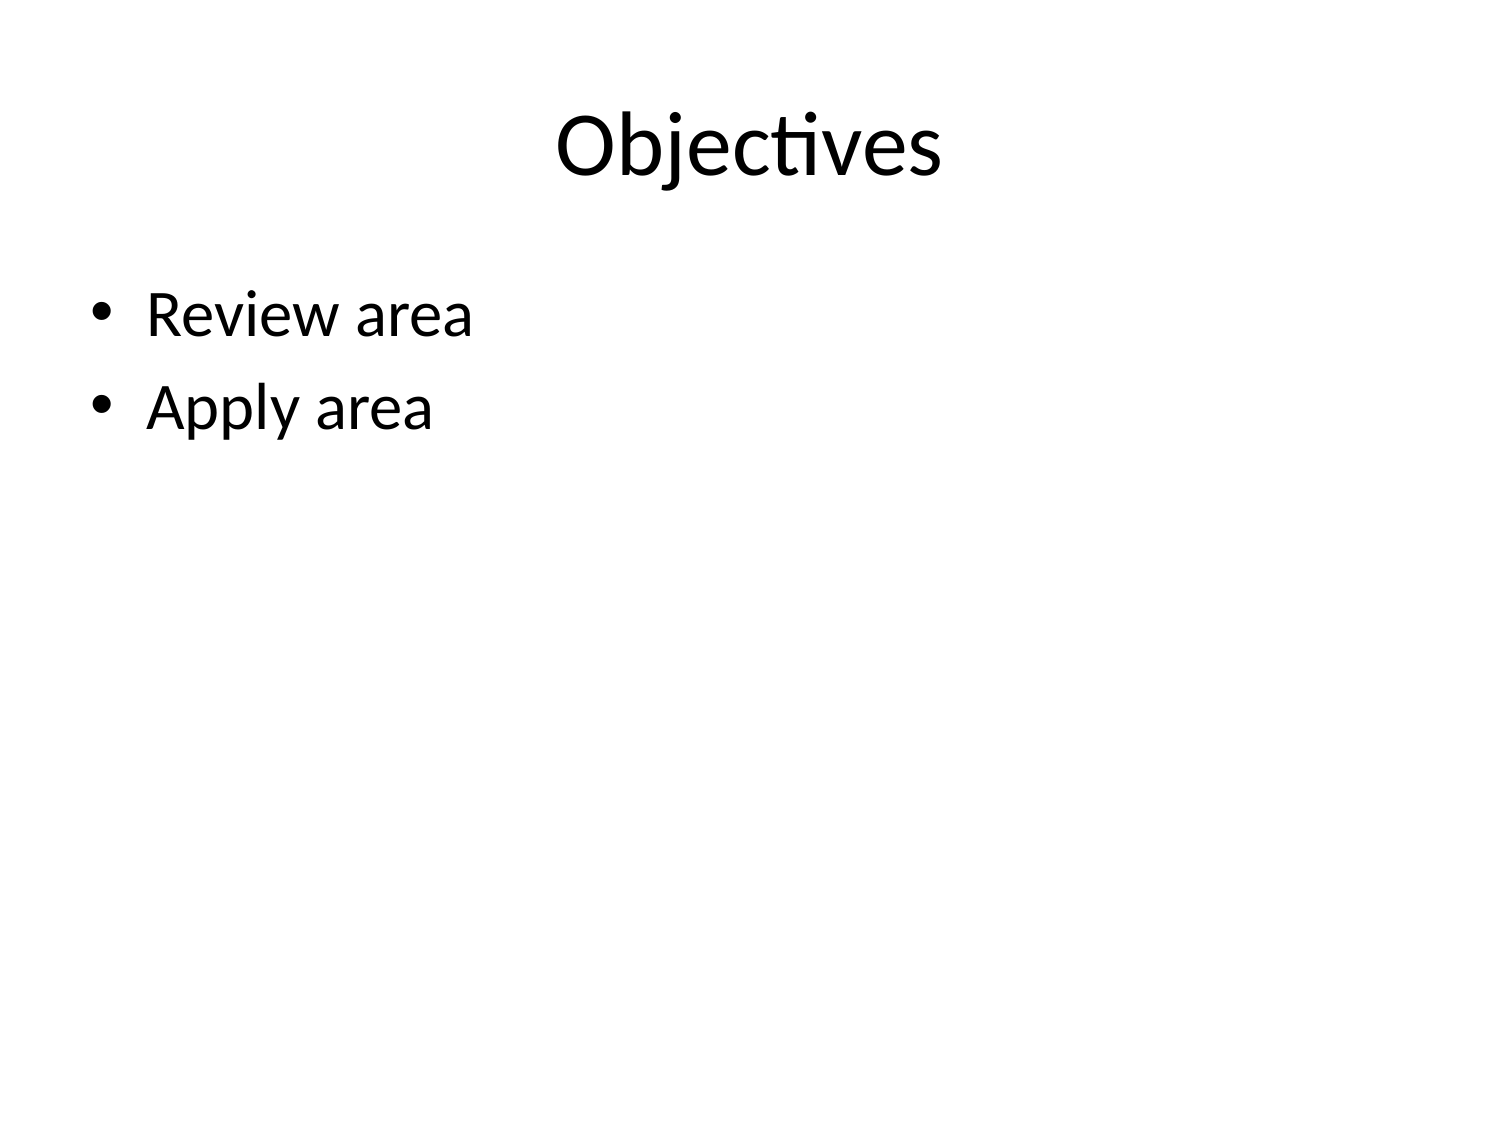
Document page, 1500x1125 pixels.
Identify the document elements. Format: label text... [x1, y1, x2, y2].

title Objectives [75, 45, 1425, 233]
list Review area Apply area [75, 262, 1425, 1005]
